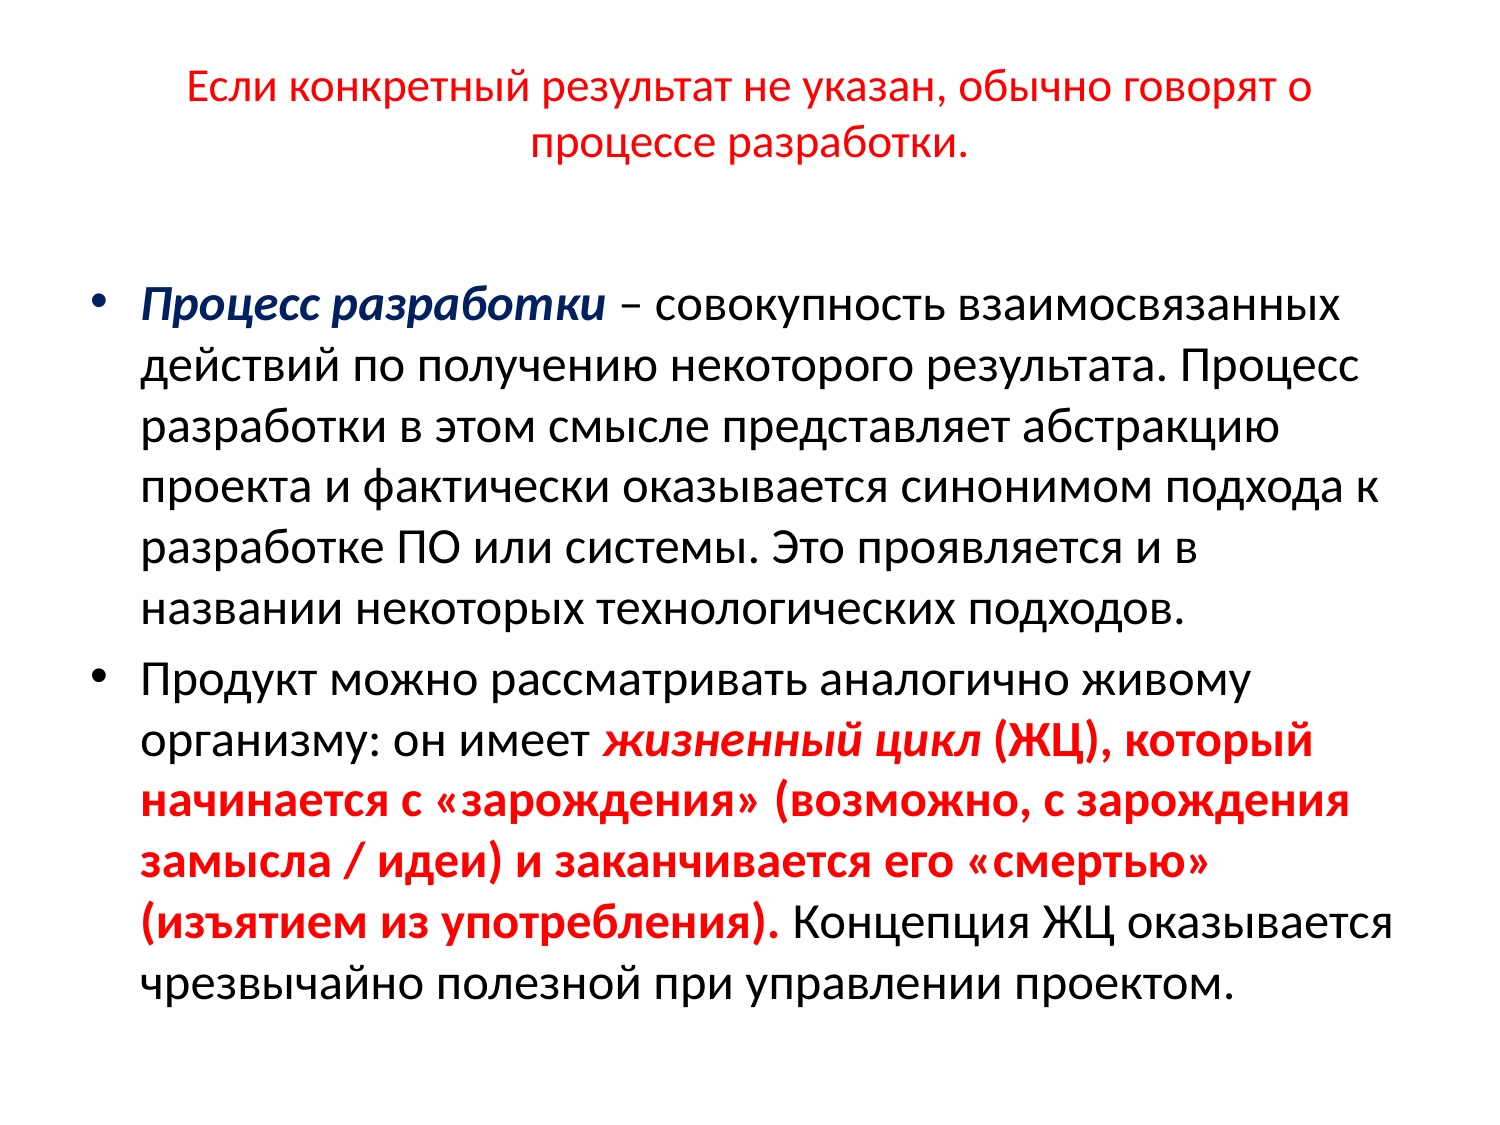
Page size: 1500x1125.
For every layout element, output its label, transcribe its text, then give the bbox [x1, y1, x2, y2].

list Процесс разработки – совокупность взаимосвязанных действий по получению некоторого результата. Процесс разработки в этом смысле представляет абстракцию проекта и фактически оказывается синонимом подхода к разработке ПО или системы. Это проявляется и в названии некоторых технологических подходов. Продукт можно рассматривать аналогично живому организму: он имеет жизненный цикл (ЖЦ), который начинается с «зарождения» (возможно, с зарождения замысла / идеи) и заканчивается его «смертью» (изъятием из употребления). Концепция ЖЦ оказывается чрезвычайно полезной при управлении проектом. [75, 262, 1425, 1079]
title Если конкретный результат не указан, обычно говорят о процессе разработки. [75, 45, 1425, 233]
